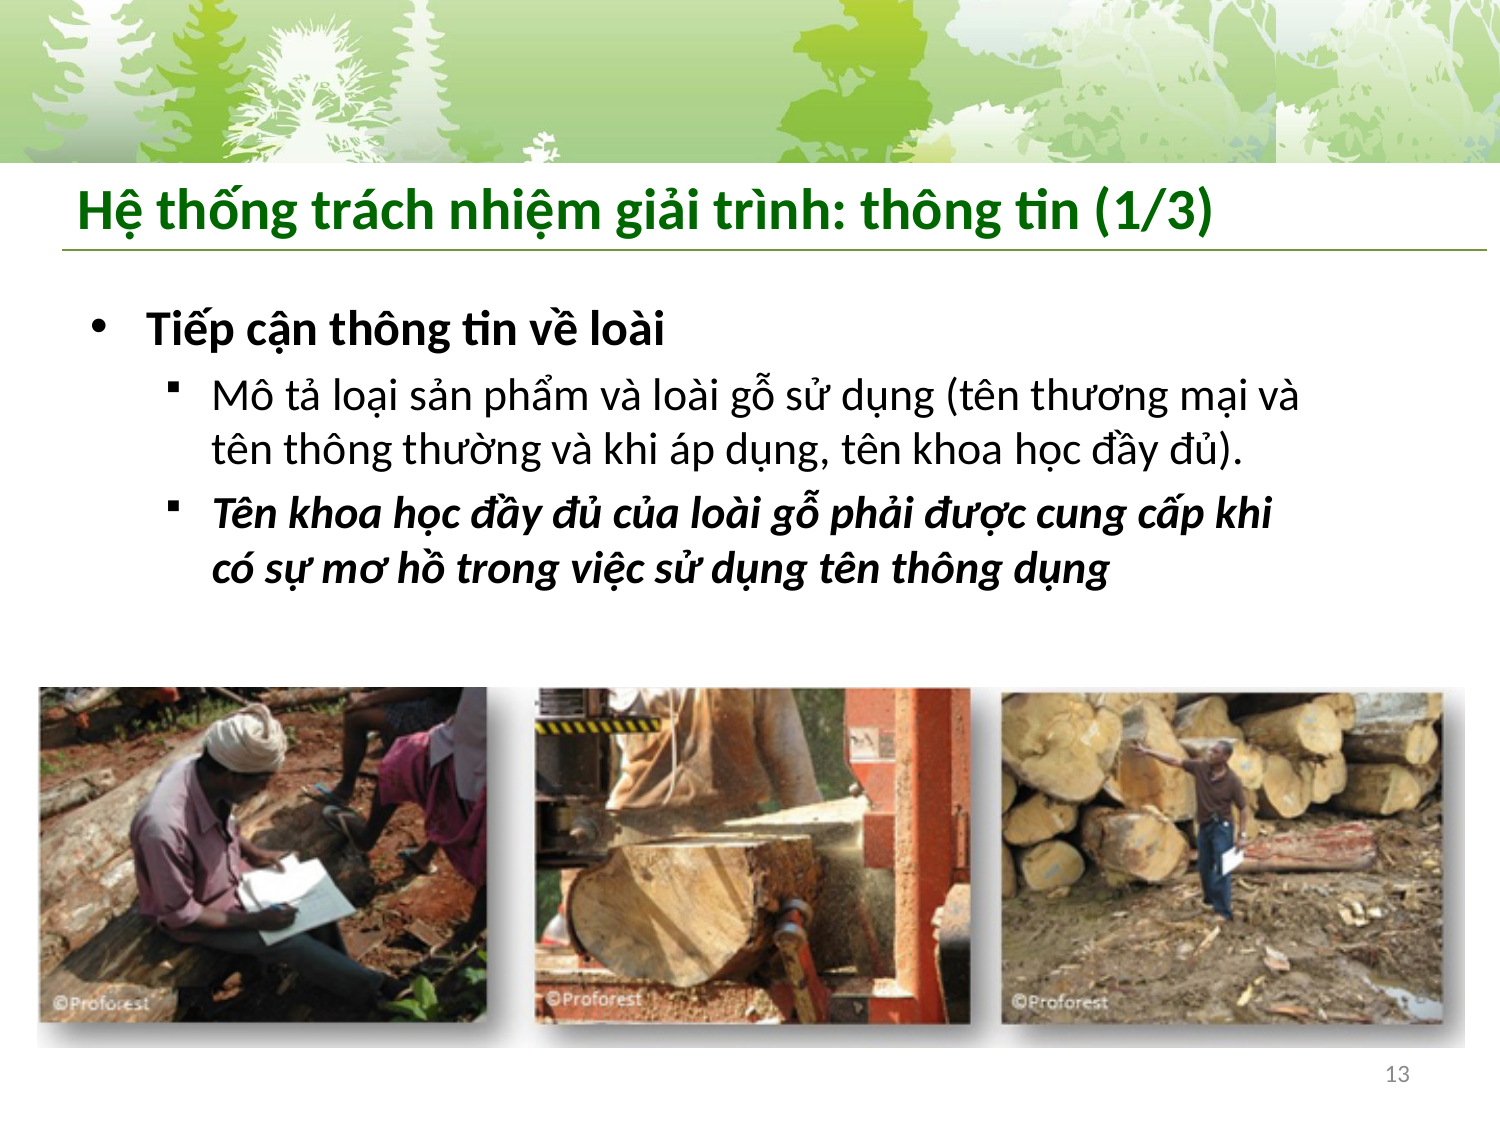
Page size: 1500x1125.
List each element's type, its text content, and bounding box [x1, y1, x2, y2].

picture [0, 0, 1500, 163]
list Tiếp cận thông tin về loài Mô tả loại sản phẩm và loài gỗ sử dụng (tên thương mại và tên thông thường và khi áp dụng, tên khoa học đầy đủ). Tên khoa học đầy đủ của loài gỗ phải được cung cấp khi có sự mơ hồ trong việc sử dụng tên thông dụng [75, 287, 1325, 685]
slide_number 13 [1074, 1056, 1425, 1103]
picture [37, 687, 1465, 1049]
title Hệ thống trách nhiệm giải trình: thông tin (1/3) [62, 174, 1350, 238]
